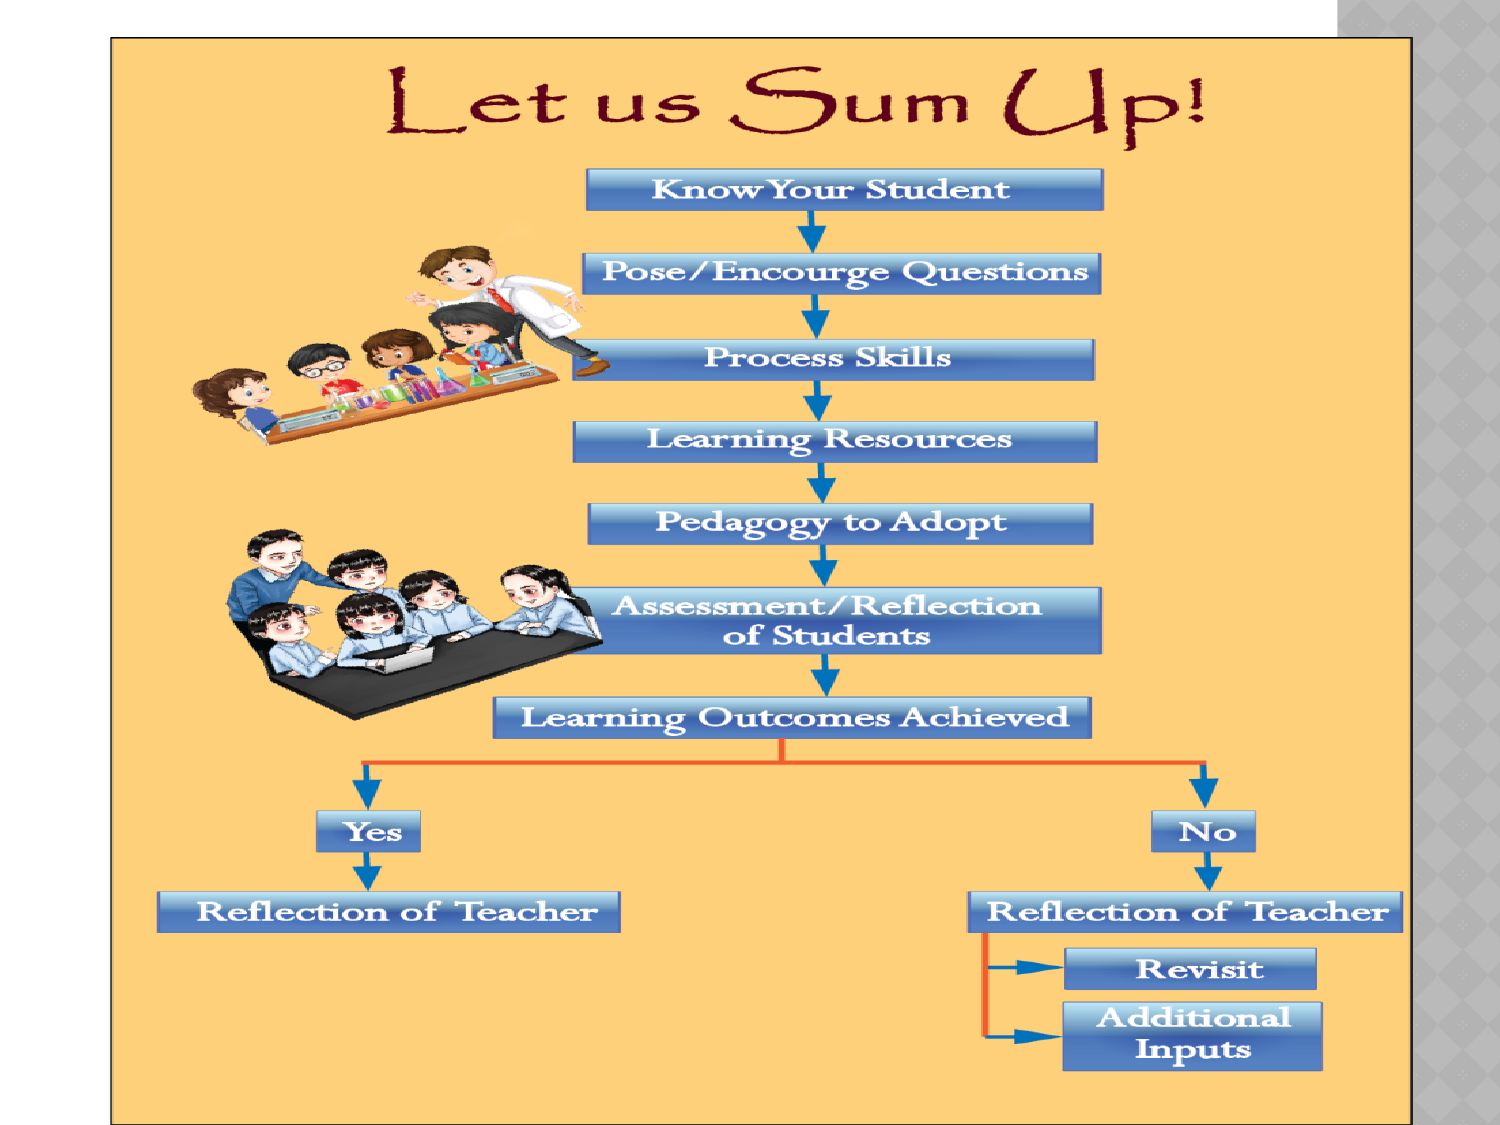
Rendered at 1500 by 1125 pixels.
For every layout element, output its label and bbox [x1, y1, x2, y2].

list [87, 37, 1413, 1125]
